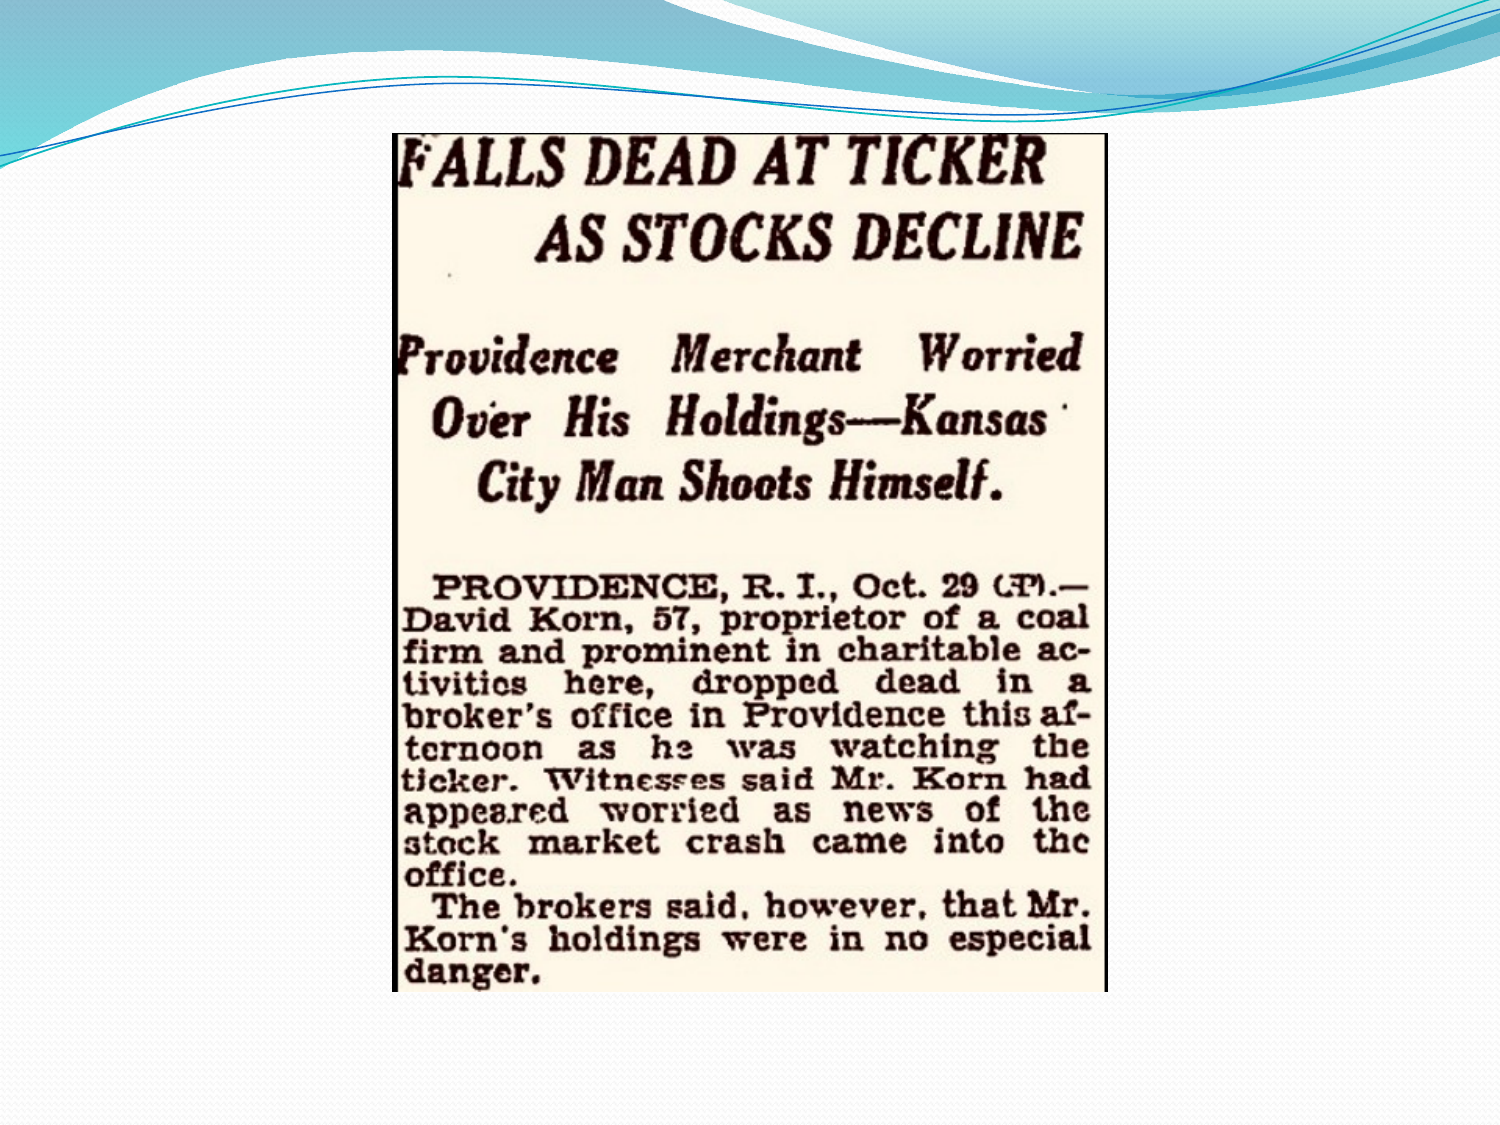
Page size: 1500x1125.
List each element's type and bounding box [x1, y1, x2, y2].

picture [391, 133, 1108, 992]
